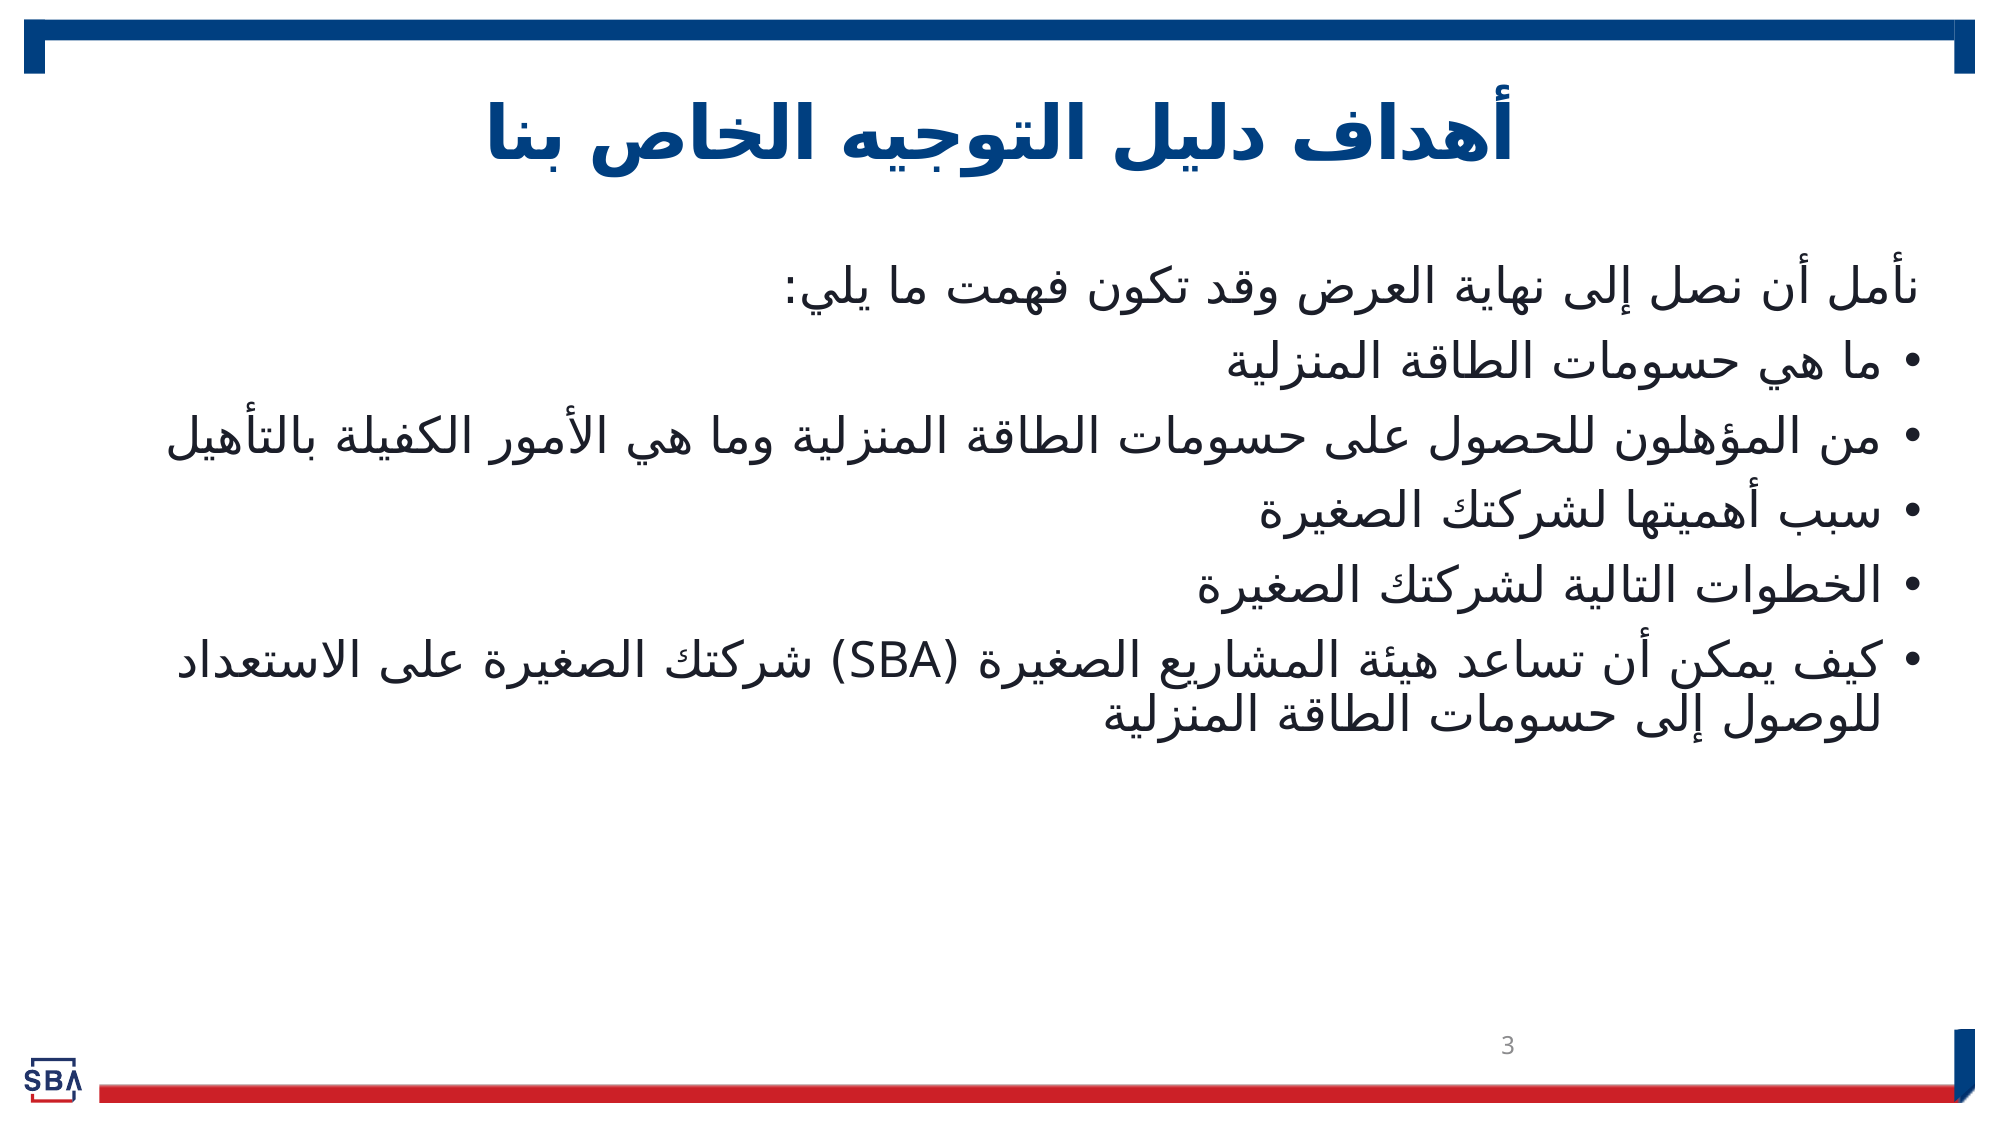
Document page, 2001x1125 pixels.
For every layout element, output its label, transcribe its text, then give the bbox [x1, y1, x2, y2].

list نأمل أن نصل إلى نهاية العرض وقد تكون فهمت ما يلي: ما هي حسومات الطاقة المنزلية من المؤهلون للحصول على حسومات الطاقة المنزلية وما هي الأمور الكفيلة بالتأهيل سبب أهميتها لشركتك الصغيرة الخطوات التالية لشركتك الصغيرة كيف يمكن أن تساعد هيئة المشاريع الصغيرة (SBA) شركتك الصغيرة على الاستعداد للوصول إلى حسومات الطاقة المنزلية [137, 252, 1937, 1038]
slide_number 3 [1486, 1016, 1937, 1076]
title أهداف دليل التوجيه الخاص بنا [137, 87, 1863, 186]
